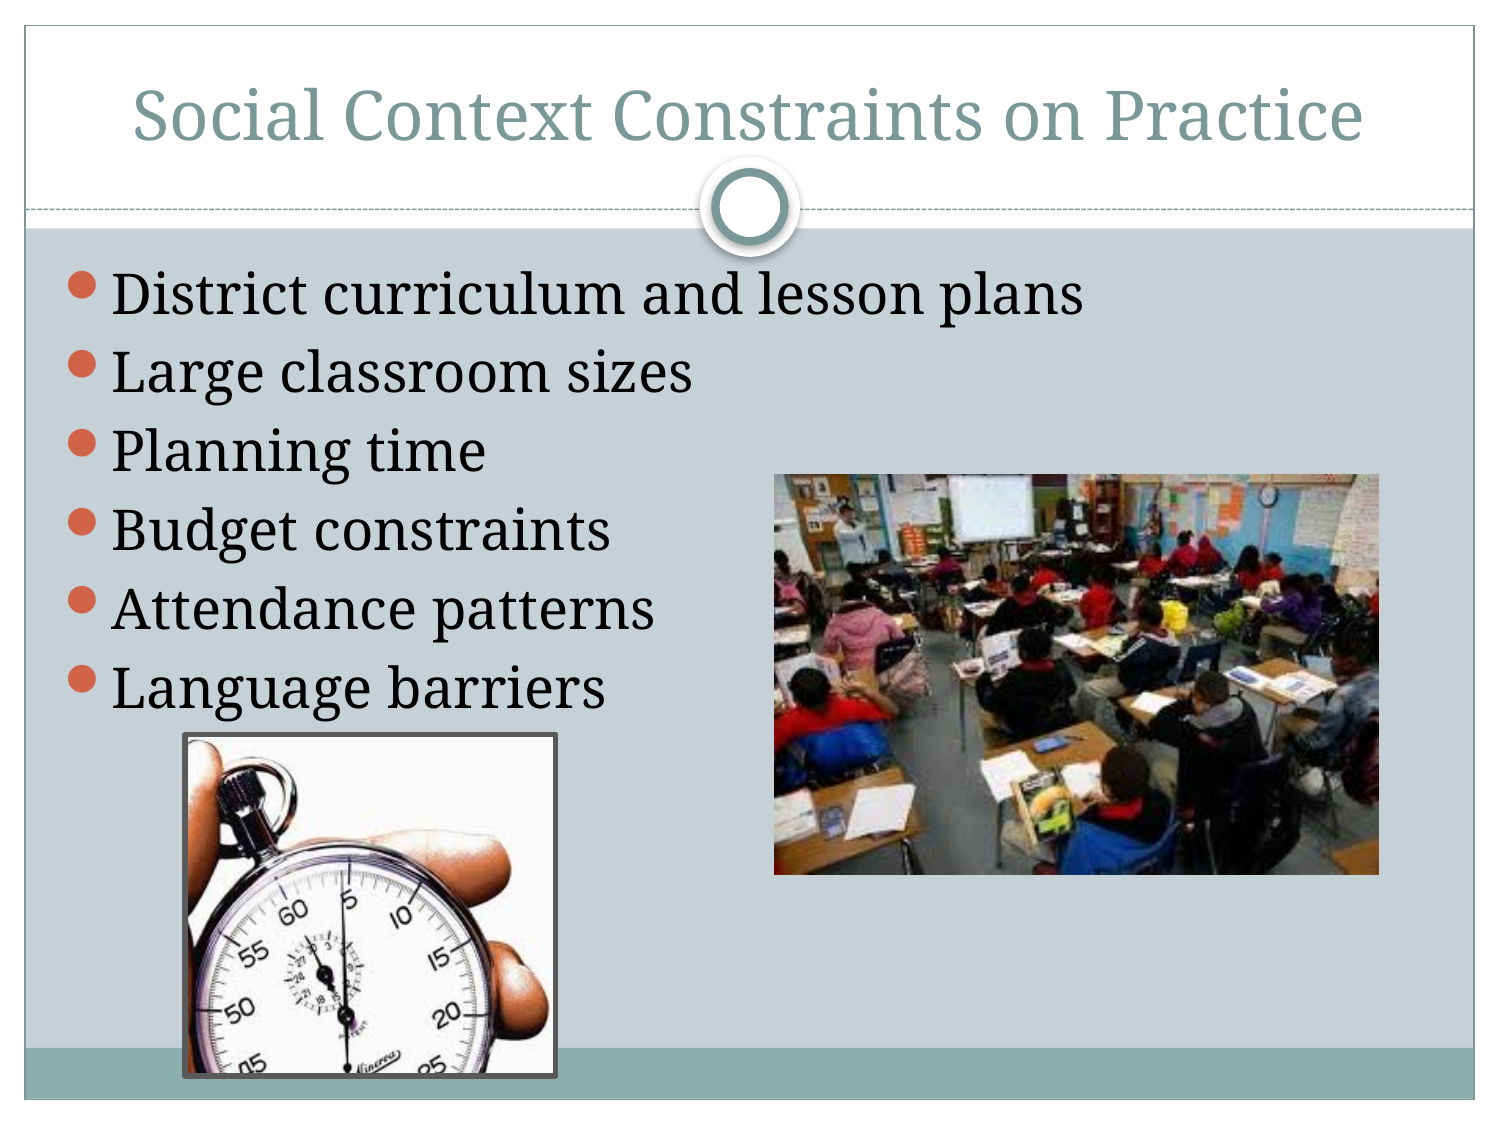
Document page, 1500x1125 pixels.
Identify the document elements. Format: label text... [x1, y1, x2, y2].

list District curriculum and lesson plans Large classroom sizes Planning time Budget constraints Attendance patterns Language barriers [49, 250, 1445, 1001]
picture [774, 474, 1379, 876]
picture [187, 737, 554, 1074]
title Social Context Constraints on Practice [49, 37, 1450, 162]
